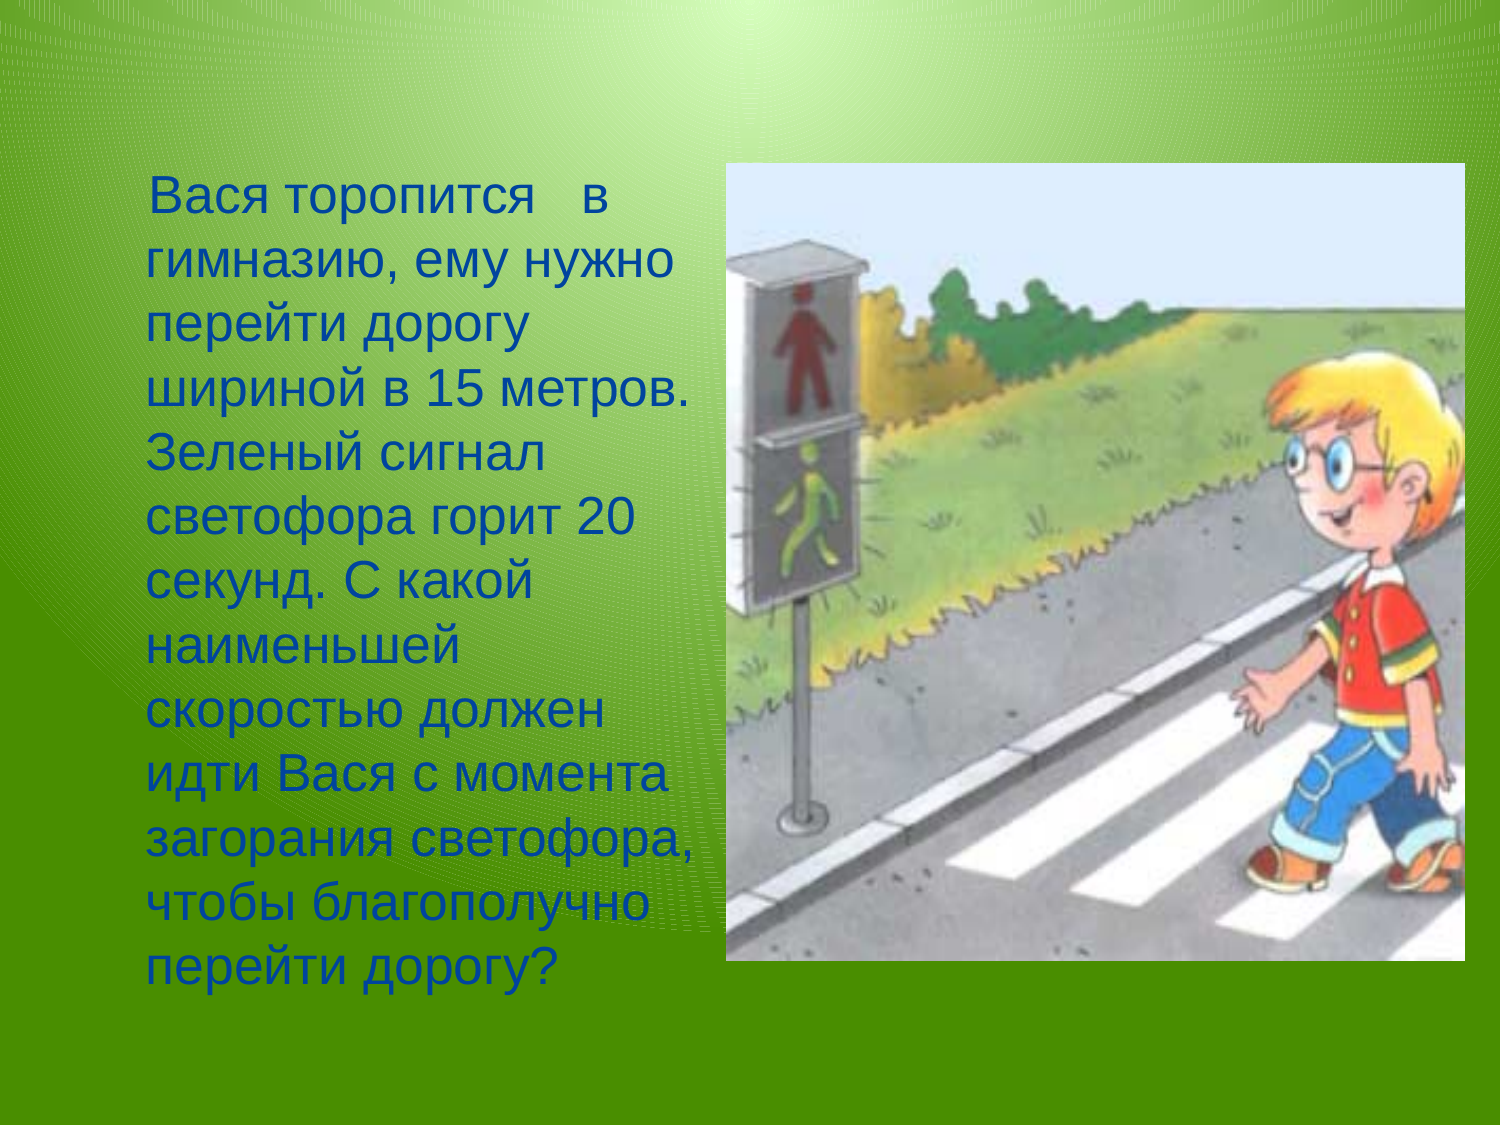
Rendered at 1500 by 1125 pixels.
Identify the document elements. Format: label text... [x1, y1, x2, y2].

list Вася торопится в гимназию, ему нужно перейти дорогу шириной в 15 метров. Зеленый сигнал светофора горит 20 секунд. С какой наименьшей скоростью должен идти Вася с момента загорания светофора, чтобы благополучно перейти дорогу? [75, 152, 738, 1005]
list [726, 163, 1466, 962]
